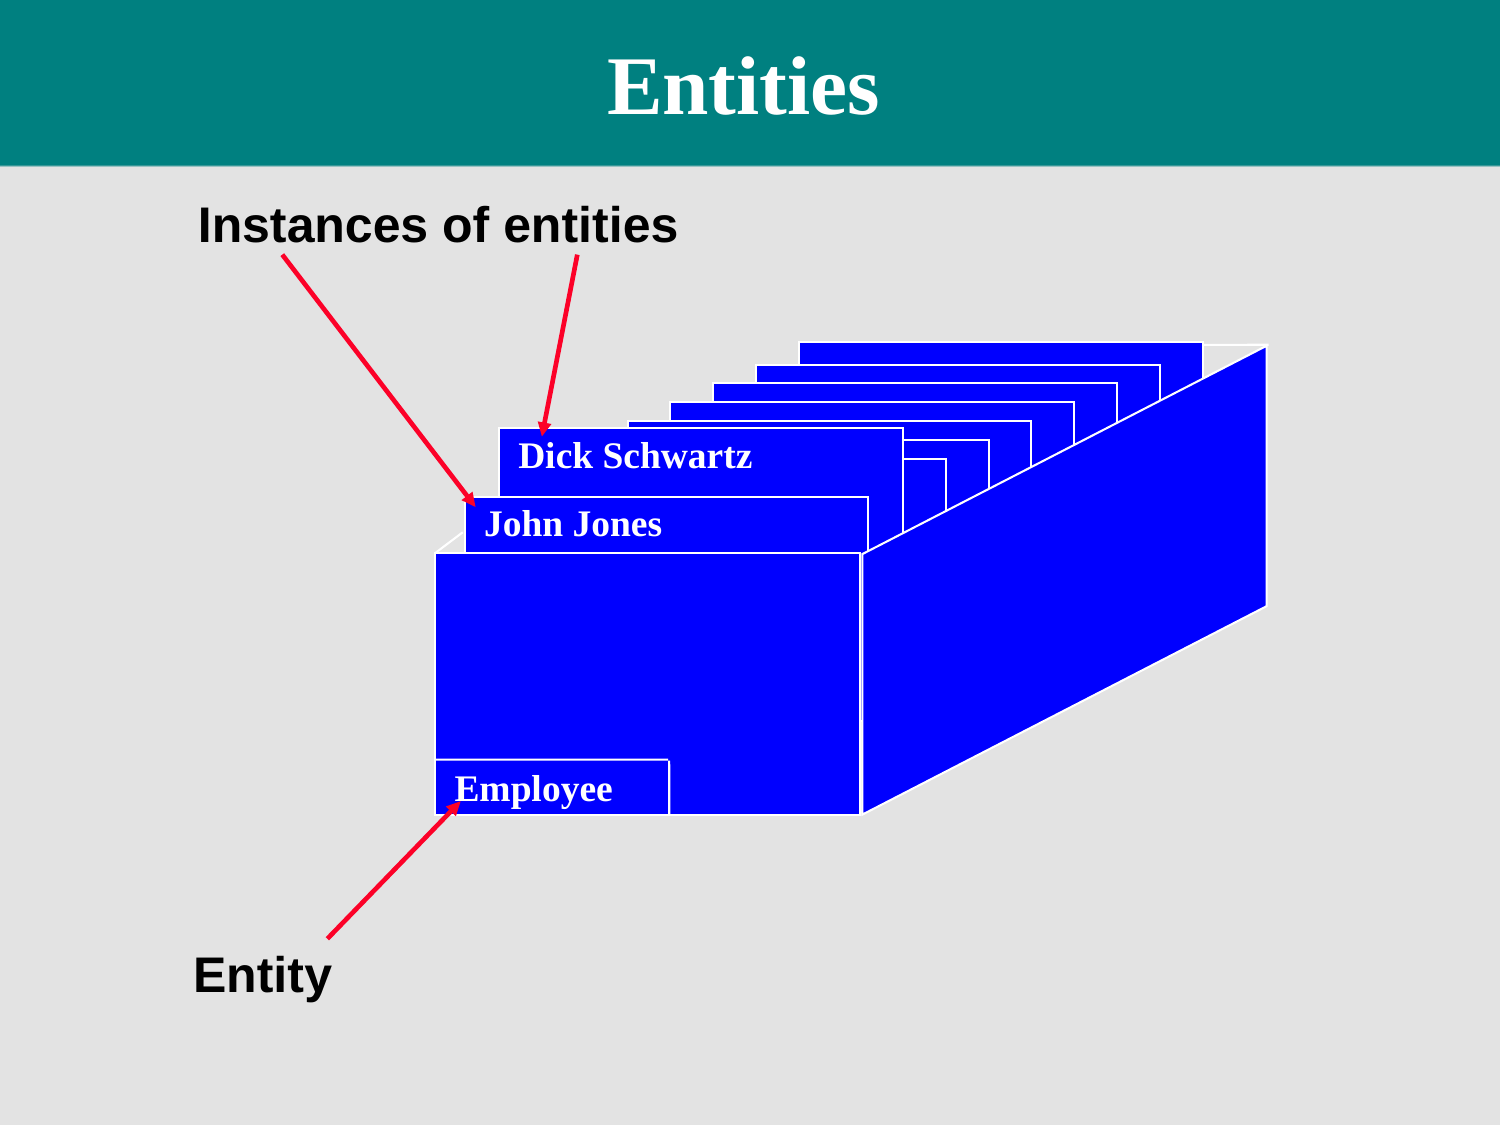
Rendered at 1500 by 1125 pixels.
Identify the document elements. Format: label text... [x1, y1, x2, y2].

text_box Entity [178, 935, 347, 1011]
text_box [434, 342, 1269, 817]
text_box Instances of entities [183, 185, 694, 261]
picture [0, 0, 1500, 1125]
title Entities [0, 23, 1488, 140]
